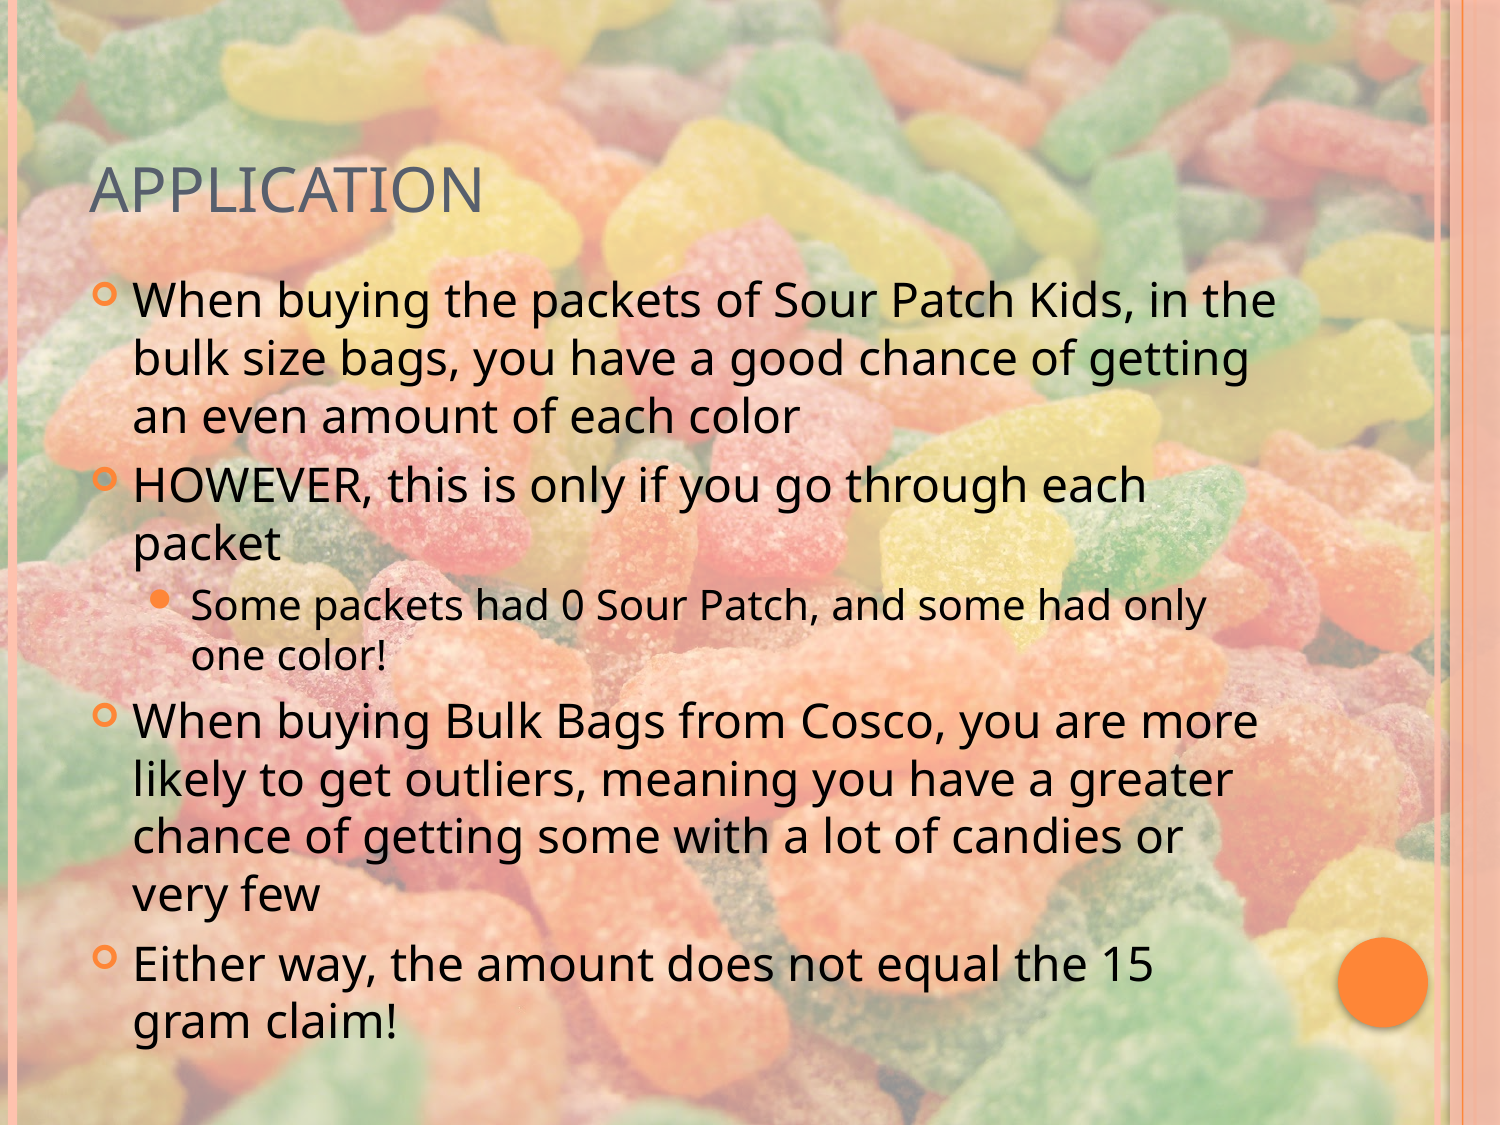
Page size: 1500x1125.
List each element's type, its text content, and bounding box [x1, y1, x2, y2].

list When buying the packets of Sour Patch Kids, in the bulk size bags, you have a good chance of getting an even amount of each color HOWEVER, this is only if you go through each packet Some packets had 0 Sour Patch, and some had only one color! When buying Bulk Bags from Cosco, you are more likely to get outliers, meaning you have a greater chance of getting some with a lot of candies or very few Either way, the amount does not equal the 15 gram claim! [75, 262, 1300, 1062]
title Application [75, 45, 1300, 233]
